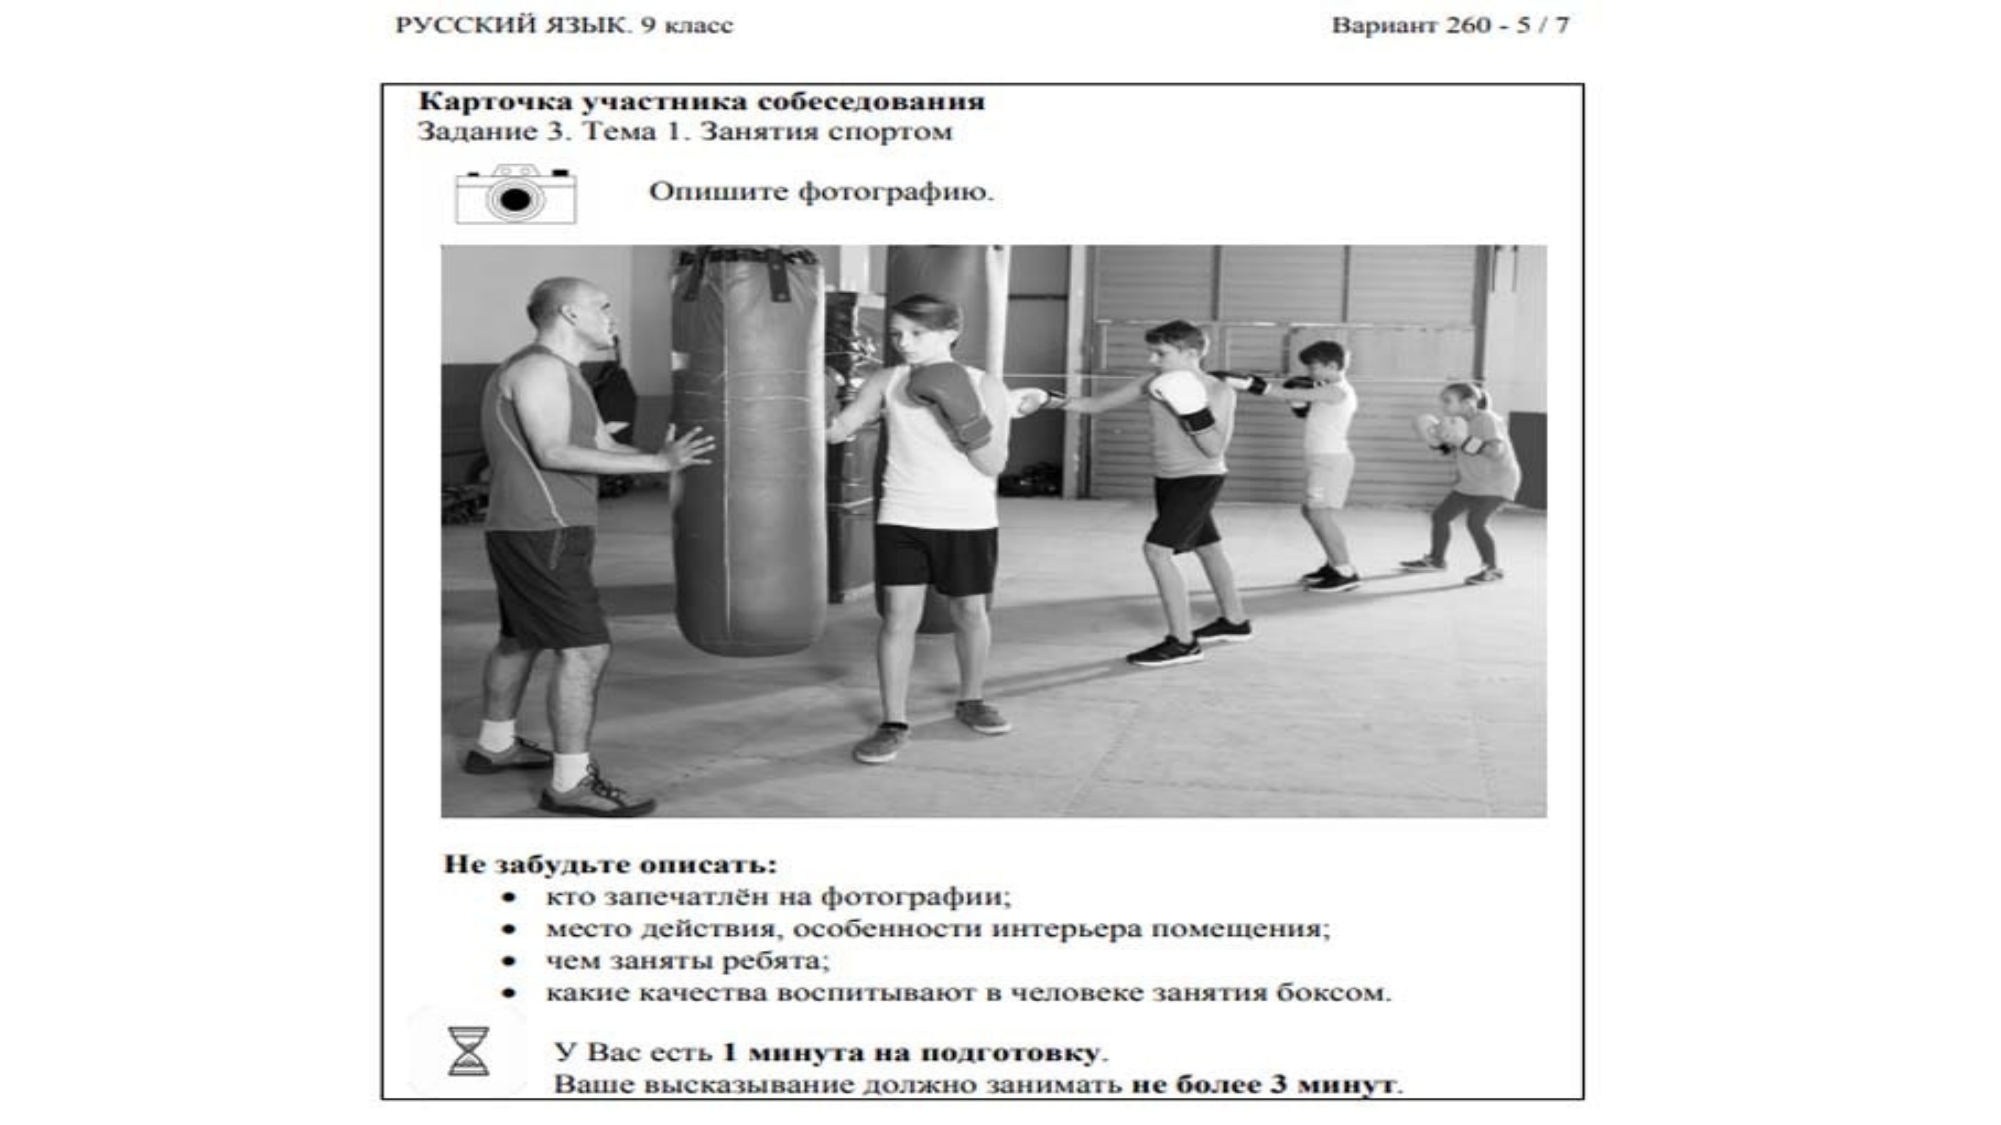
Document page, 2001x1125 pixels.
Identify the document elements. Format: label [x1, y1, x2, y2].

list [369, 0, 1603, 1125]
